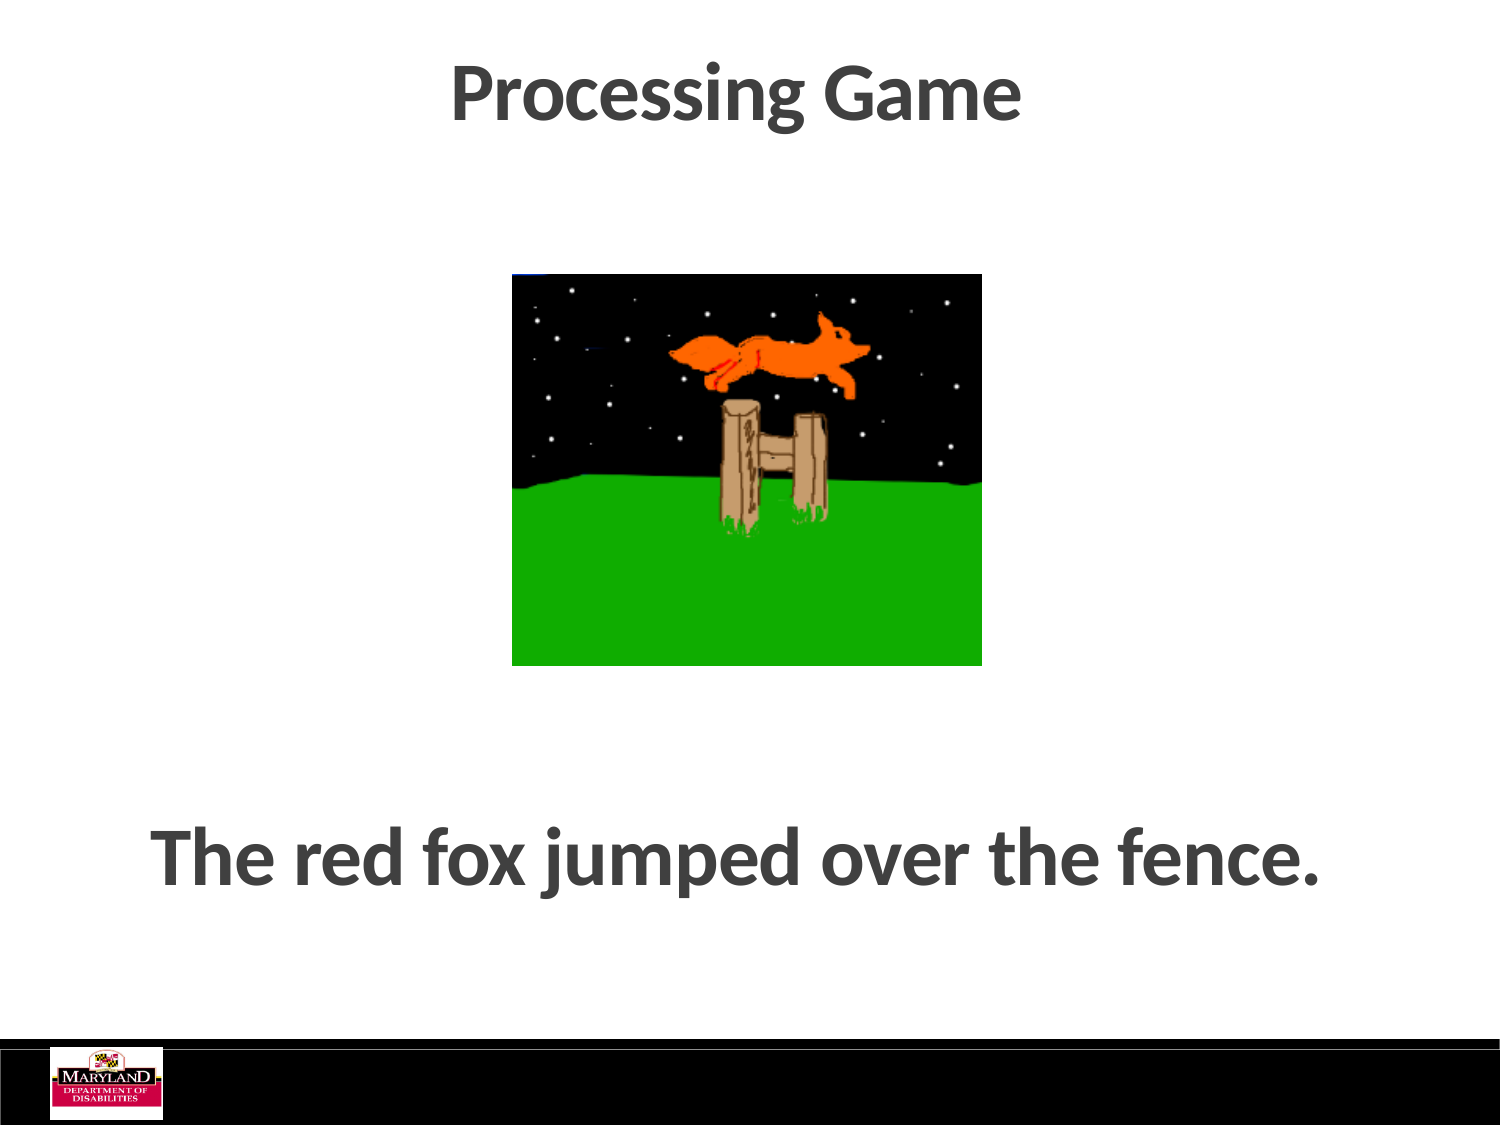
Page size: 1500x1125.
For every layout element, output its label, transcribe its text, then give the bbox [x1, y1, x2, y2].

picture [511, 274, 982, 667]
picture [50, 1047, 163, 1120]
title Processing Game The red fox jumped over the fence. [62, 45, 1413, 1000]
